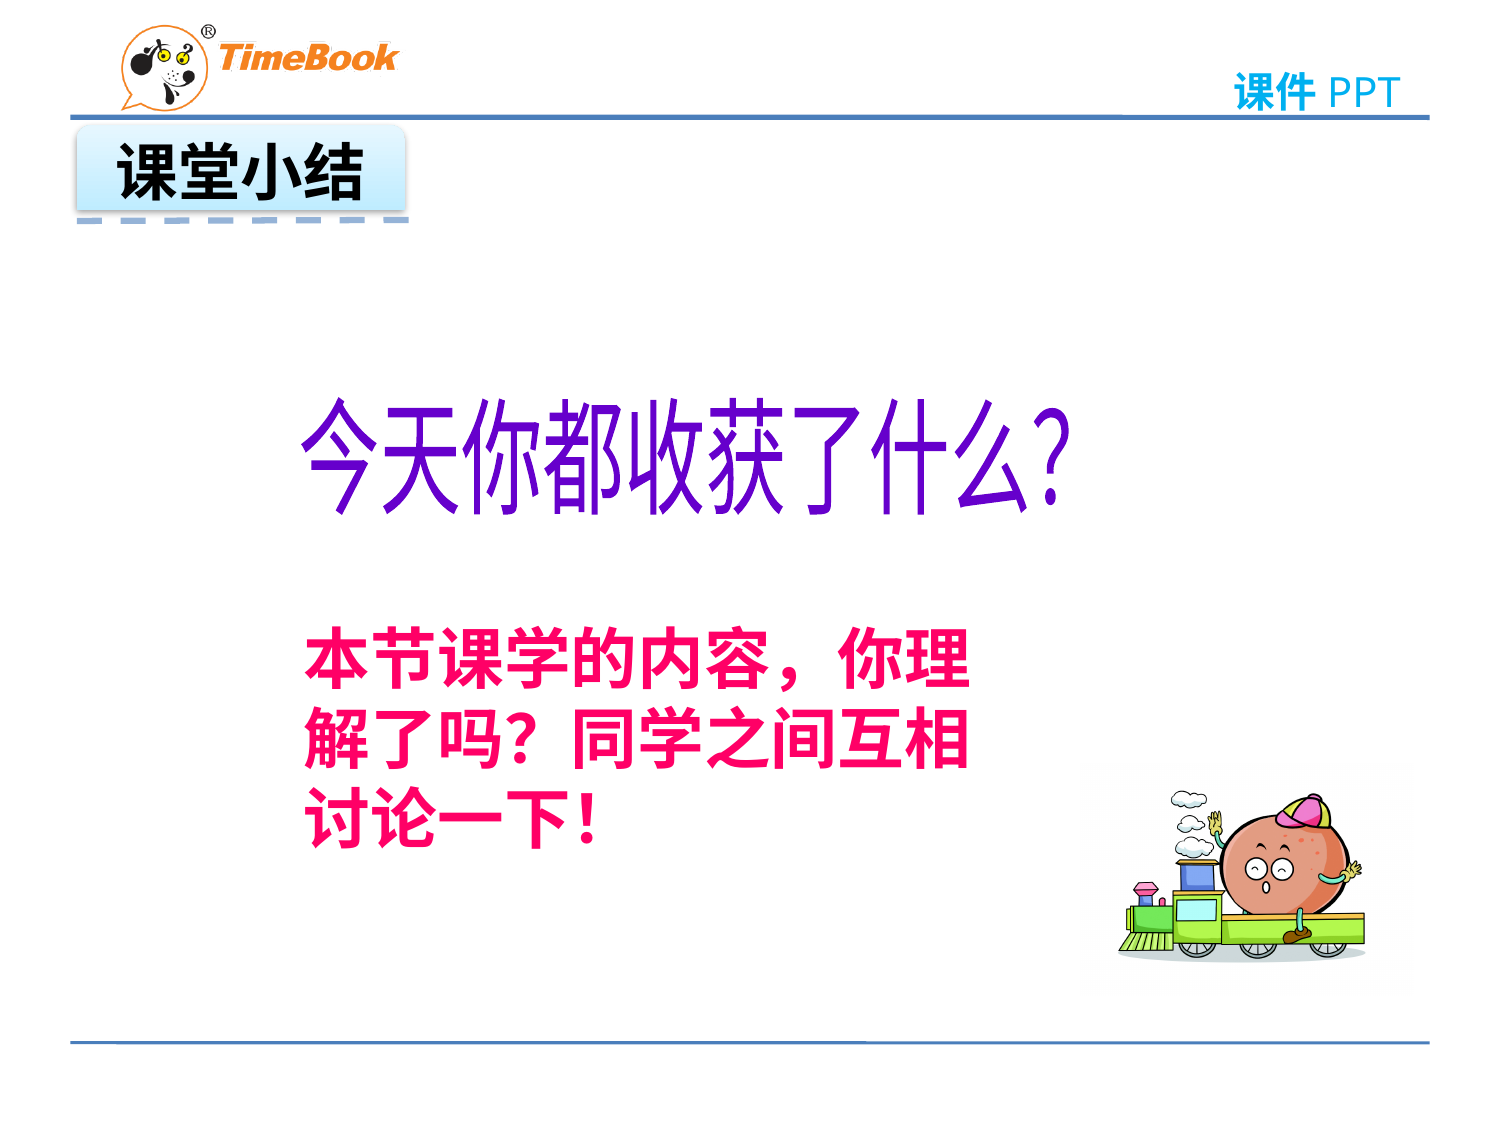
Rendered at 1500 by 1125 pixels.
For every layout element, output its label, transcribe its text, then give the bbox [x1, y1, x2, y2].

text_box 课堂小结 [76, 124, 406, 212]
text_box 本节课学的内容，你理解了吗？同学之间互相讨论一下！ [289, 609, 1010, 865]
picture [118, 22, 408, 113]
picture [1080, 762, 1414, 997]
